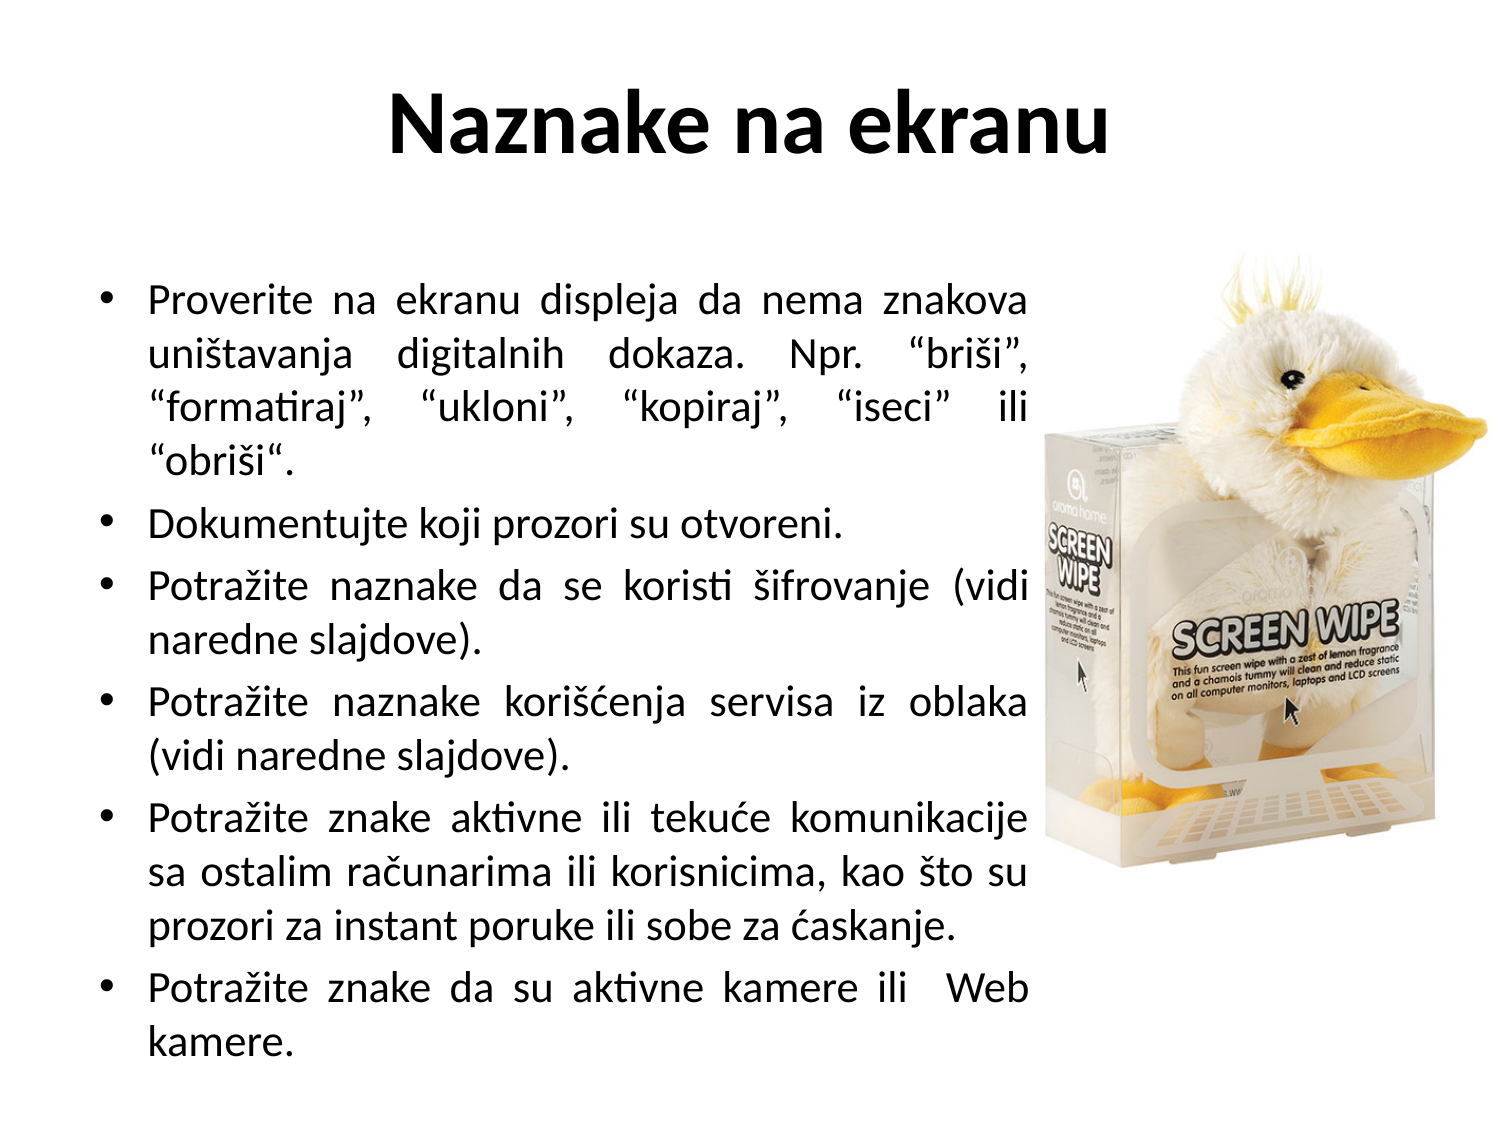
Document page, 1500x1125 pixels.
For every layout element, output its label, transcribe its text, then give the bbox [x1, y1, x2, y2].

picture [1044, 239, 1492, 873]
list Proverite na ekranu displeja da nema znakova uništavanja digitalnih dokaza. Npr. “briši”, “formatiraj”, “ukloni”, “kopiraj”, “iseci” ili “obriši“. Dokumentujte koji prozori su otvoreni. Potražite naznake da se koristi šifrovanje (vidi naredne slajdove). Potražite naznake korišćenja servisa iz oblaka (vidi naredne slajdove). Potražite znake aktivne ili tekuće komunikacije sa ostalim računarima ili korisnicima, kao što su prozori za instant poruke ili sobe za ćaskanje. Potražite znake da su aktivne kamere ili Web kamere. [83, 262, 1045, 1097]
title Naznake na ekranu [74, 44, 1426, 189]
